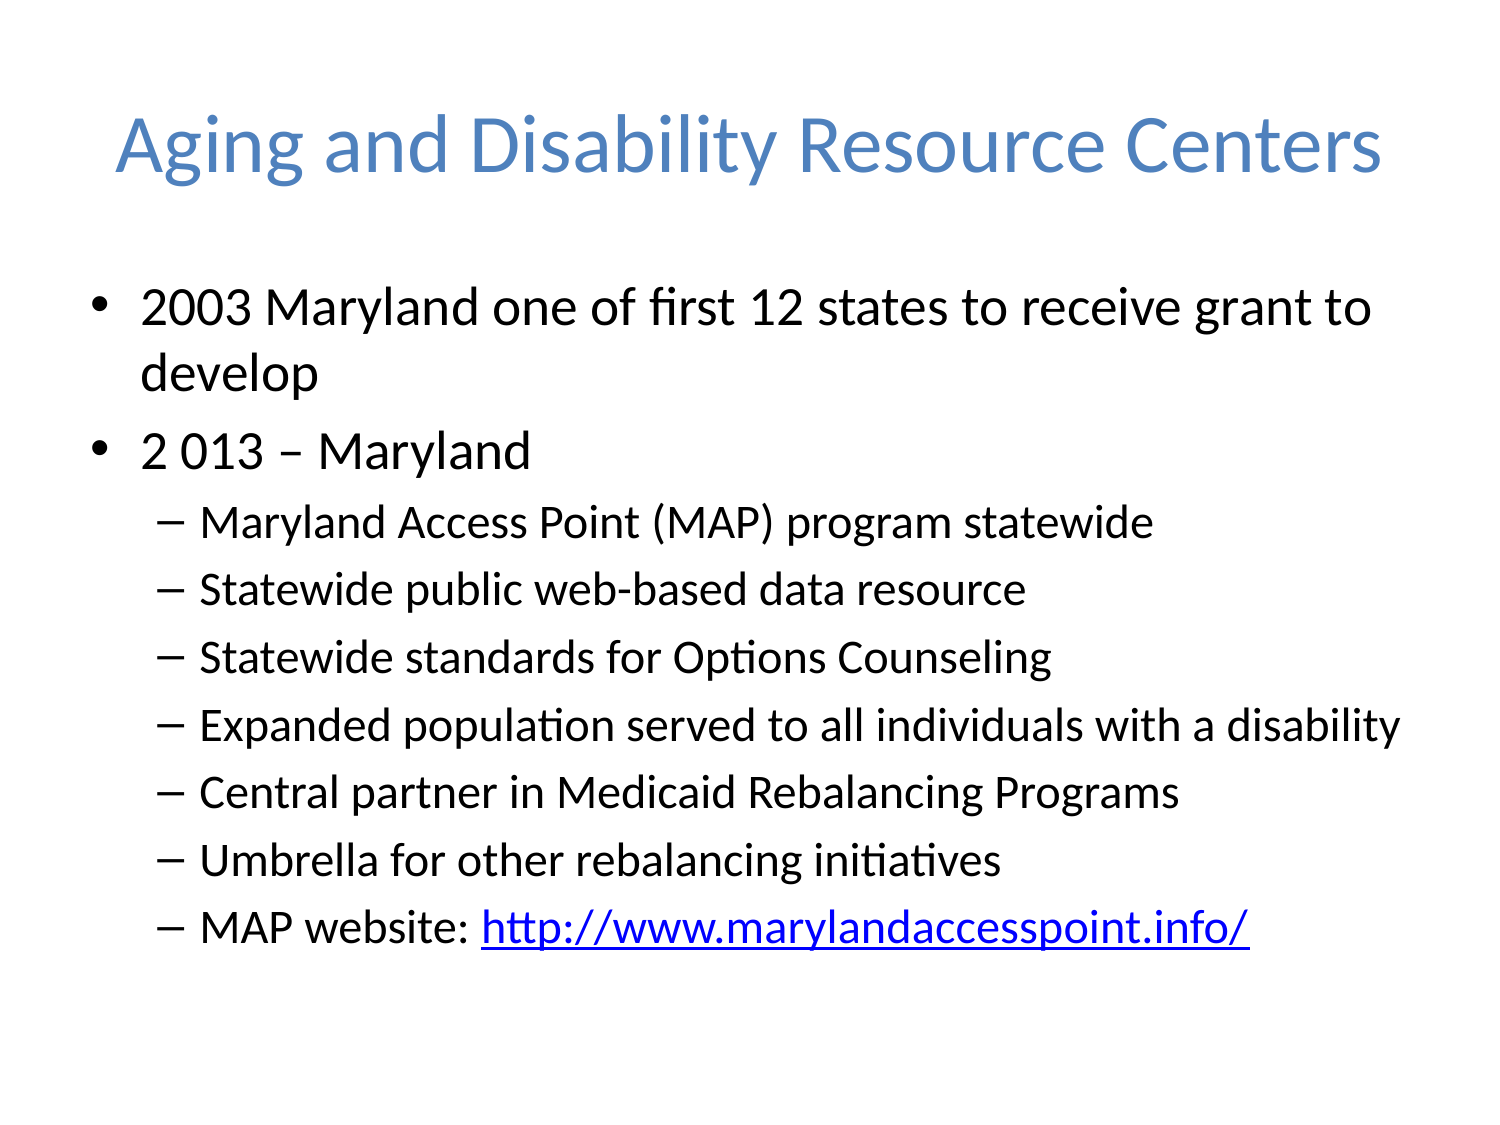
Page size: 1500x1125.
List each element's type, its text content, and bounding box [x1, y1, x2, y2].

list 2003 Maryland one of first 12 states to receive grant to develop 2 013 – Maryland Maryland Access Point (MAP) program statewide Statewide public web-based data resource Statewide standards for Options Counseling Expanded population served to all individuals with a disability Central partner in Medicaid Rebalancing Programs Umbrella for other rebalancing initiatives MAP website: http://www.marylandaccesspoint.info/ [75, 262, 1425, 1005]
title Aging and Disability Resource Centers [75, 45, 1425, 233]
